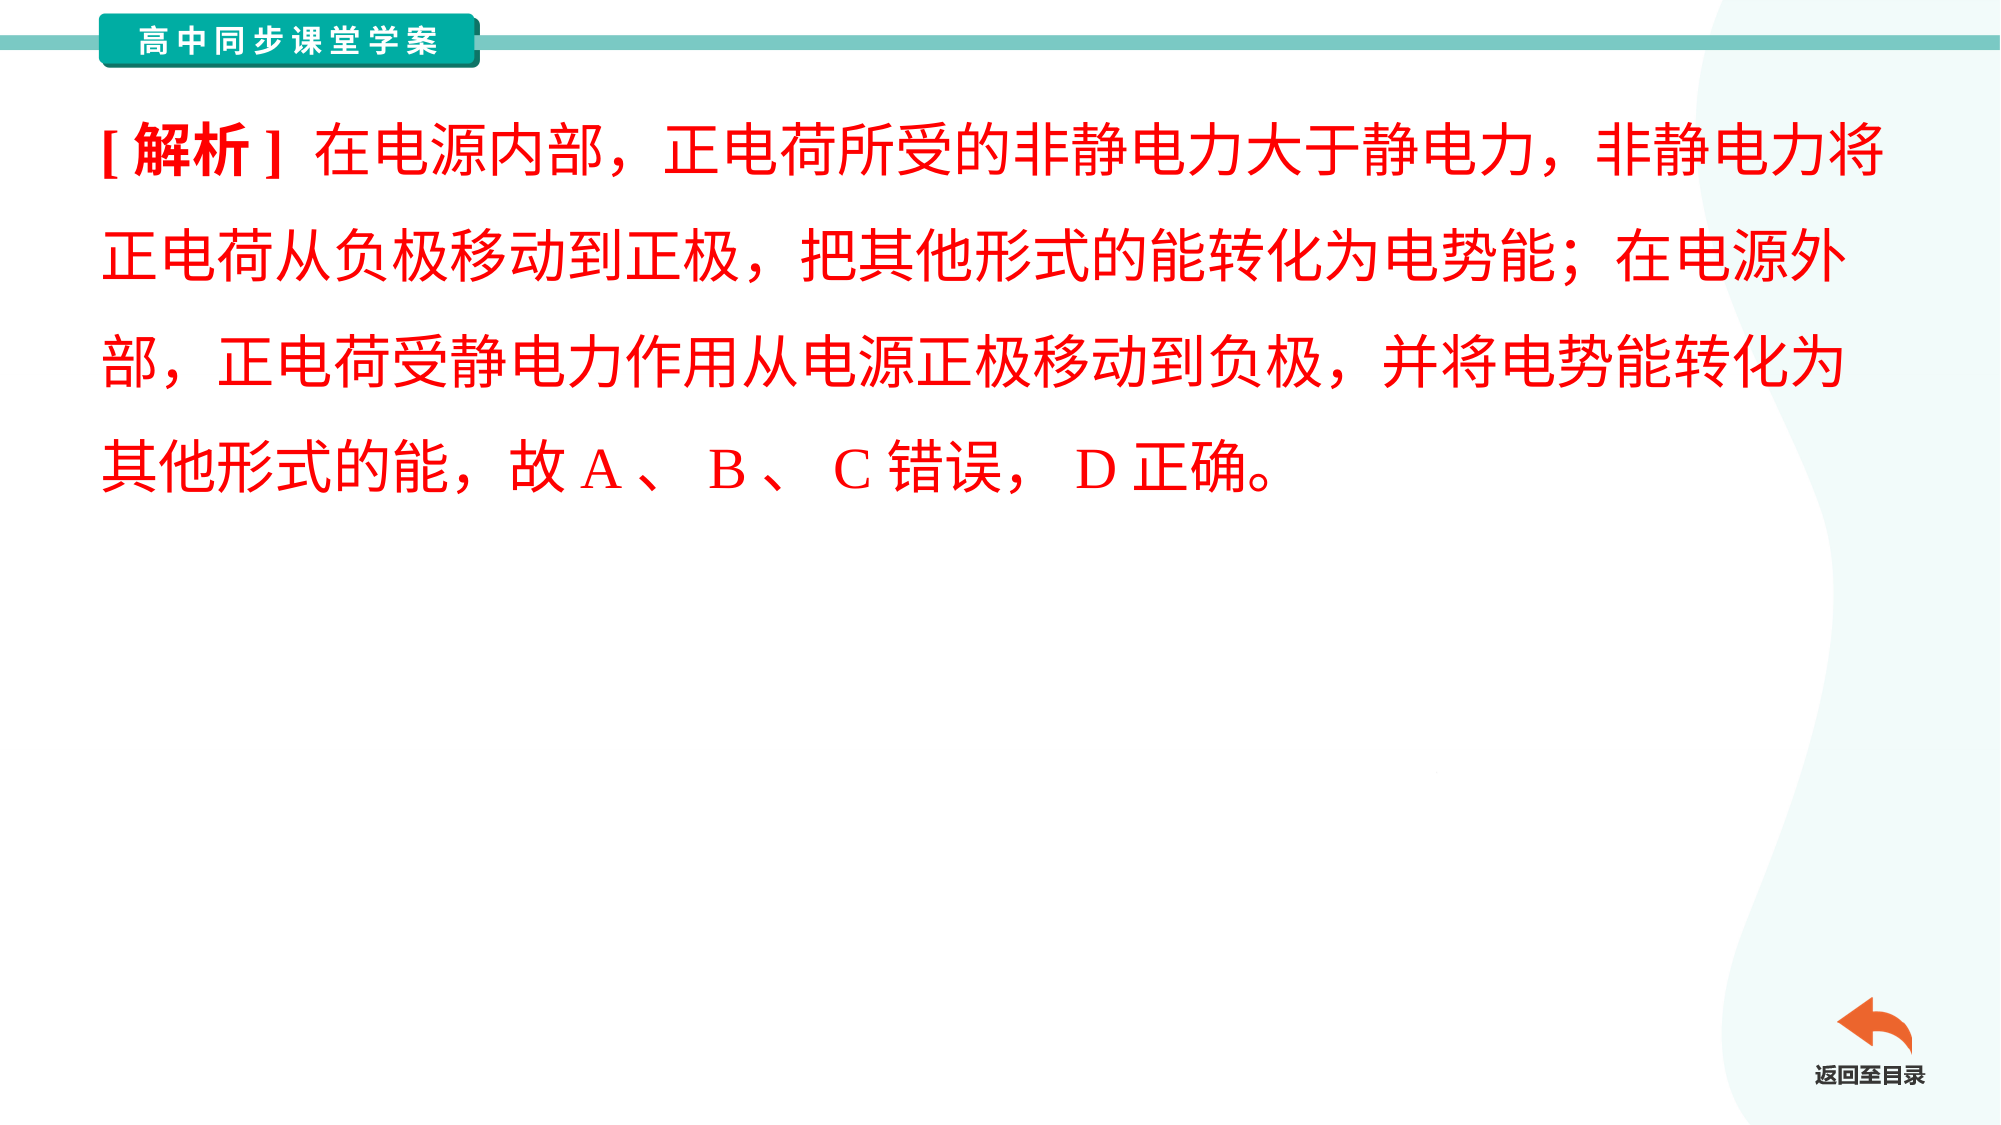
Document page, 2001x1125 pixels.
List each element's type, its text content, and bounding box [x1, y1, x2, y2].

picture [0, 0, 2000, 1125]
text_box [解析] 在电源内部，正电荷所受的非静电力大于静电力，非静电力将 正电荷从负极移动到正极，把其他形式的能转化为电势能；在电源外 部，正电荷受静电力作用从电源正极移动到负极，并将电势能转化为 其他形式的能，故A、B、C错误，D正确。 [100, 76, 1899, 489]
